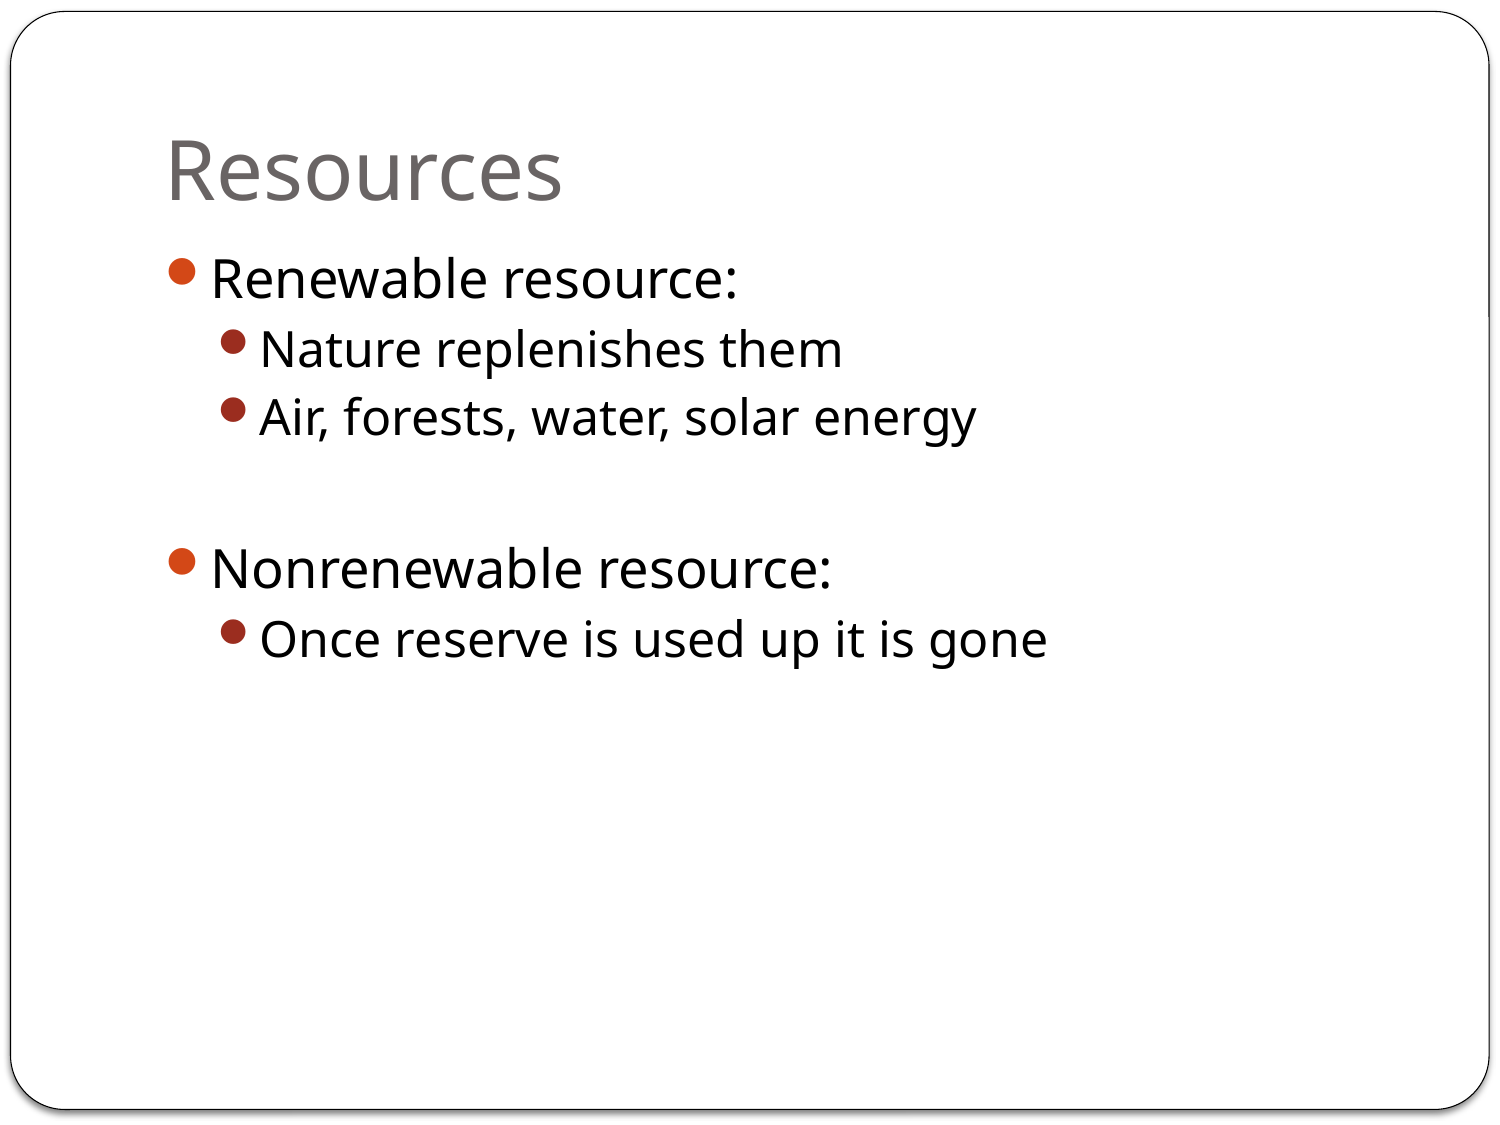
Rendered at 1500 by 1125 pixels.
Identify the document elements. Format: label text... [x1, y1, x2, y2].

list Renewable resource: Nature replenishes them Air, forests, water, solar energy Nonrenewable resource: Once reserve is used up it is gone [150, 237, 1425, 988]
title Resources [150, 45, 1425, 233]
